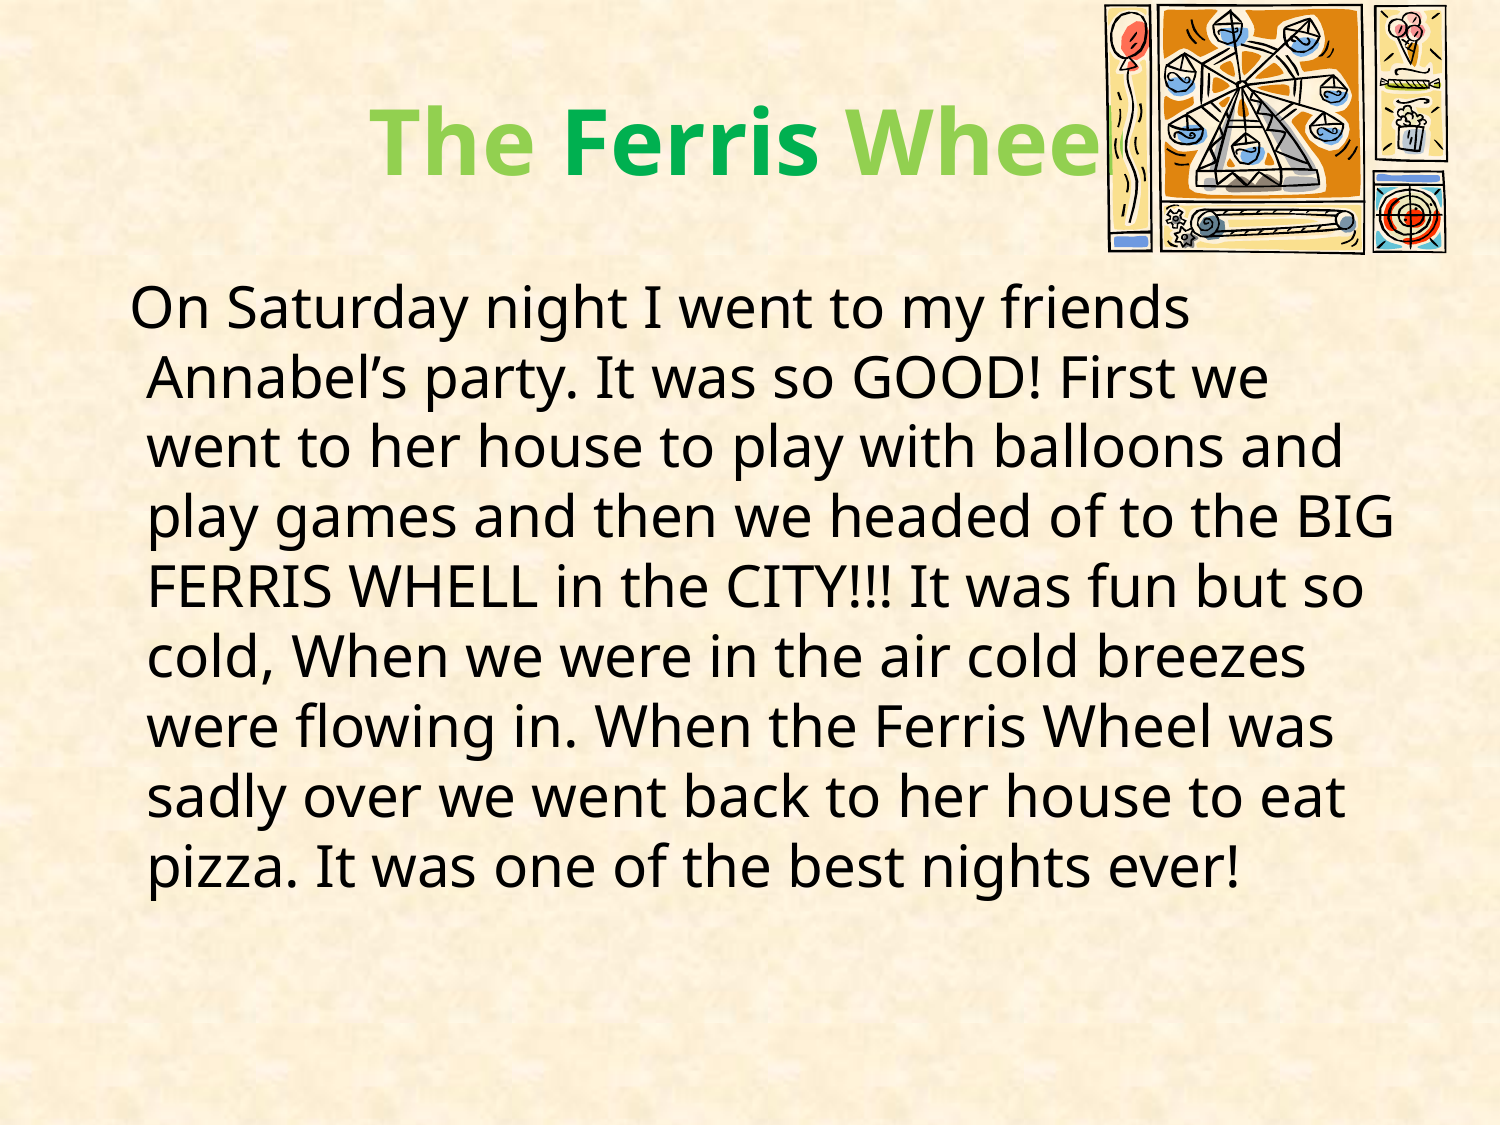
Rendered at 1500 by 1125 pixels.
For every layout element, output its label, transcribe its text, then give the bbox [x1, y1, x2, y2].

title The Ferris Wheel [75, 45, 1099, 233]
list On Saturday night I went to my friends Annabel’s party. It was so GOOD! First we went to her house to play with balloons and play games and then we headed of to the BIG FERRIS WHELL in the CITY!!! It was fun but so cold, When we were in the air cold breezes were flowing in. When the Ferris Wheel was sadly over we went back to her house to eat pizza. It was one of the best nights ever! [75, 262, 1425, 1005]
picture [0, 0, 1500, 1125]
